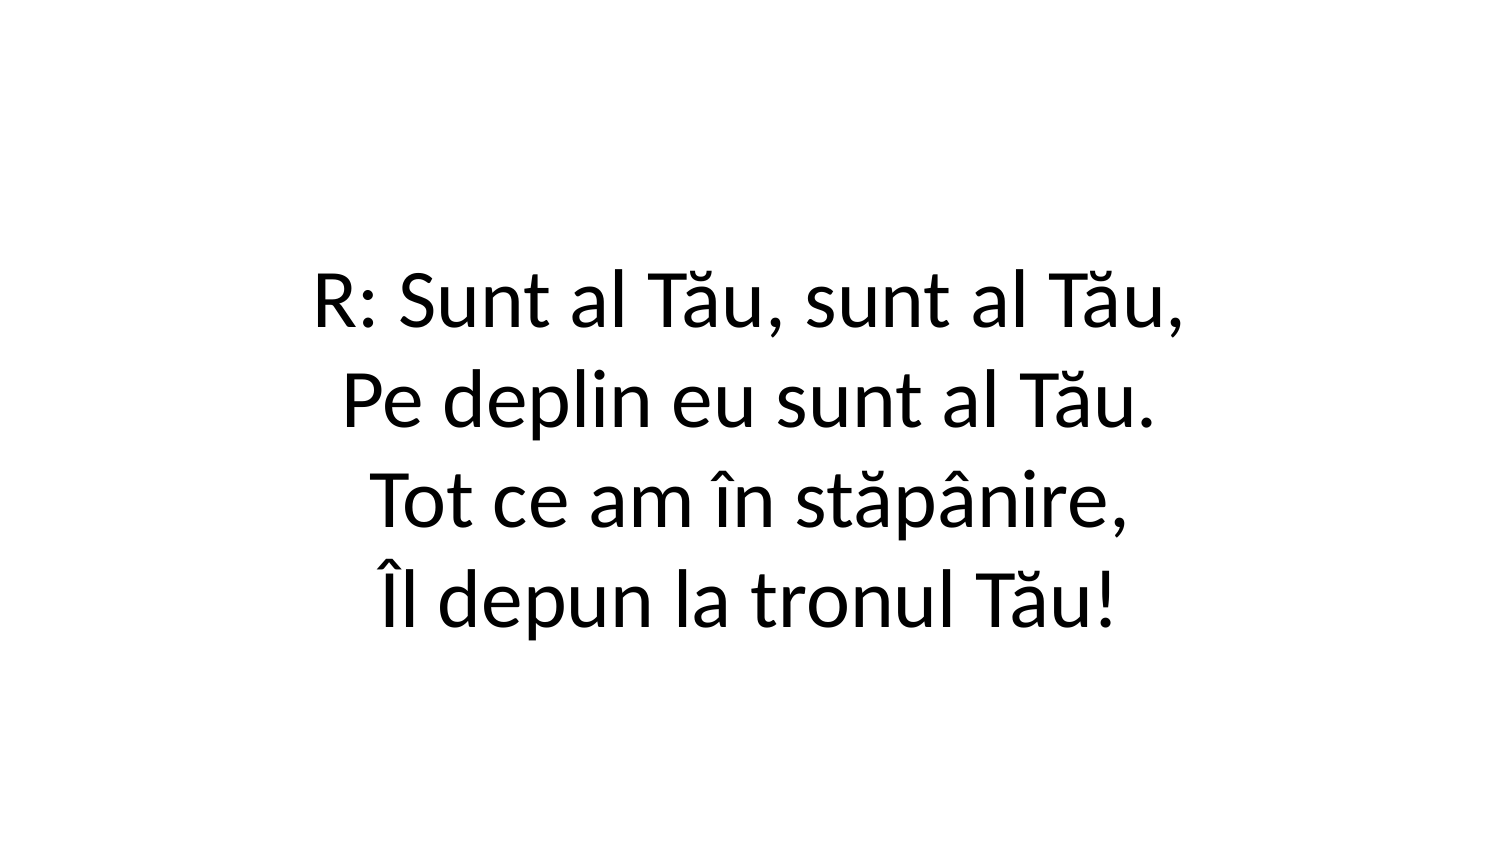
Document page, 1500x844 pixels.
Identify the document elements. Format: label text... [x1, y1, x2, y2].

text_box R: Sunt al Tău, sunt al Tău, Pe deplin eu sunt al Tău. Tot ce am în stăpânire, Îl depun la tronul Tău! [297, 192, 1203, 652]
